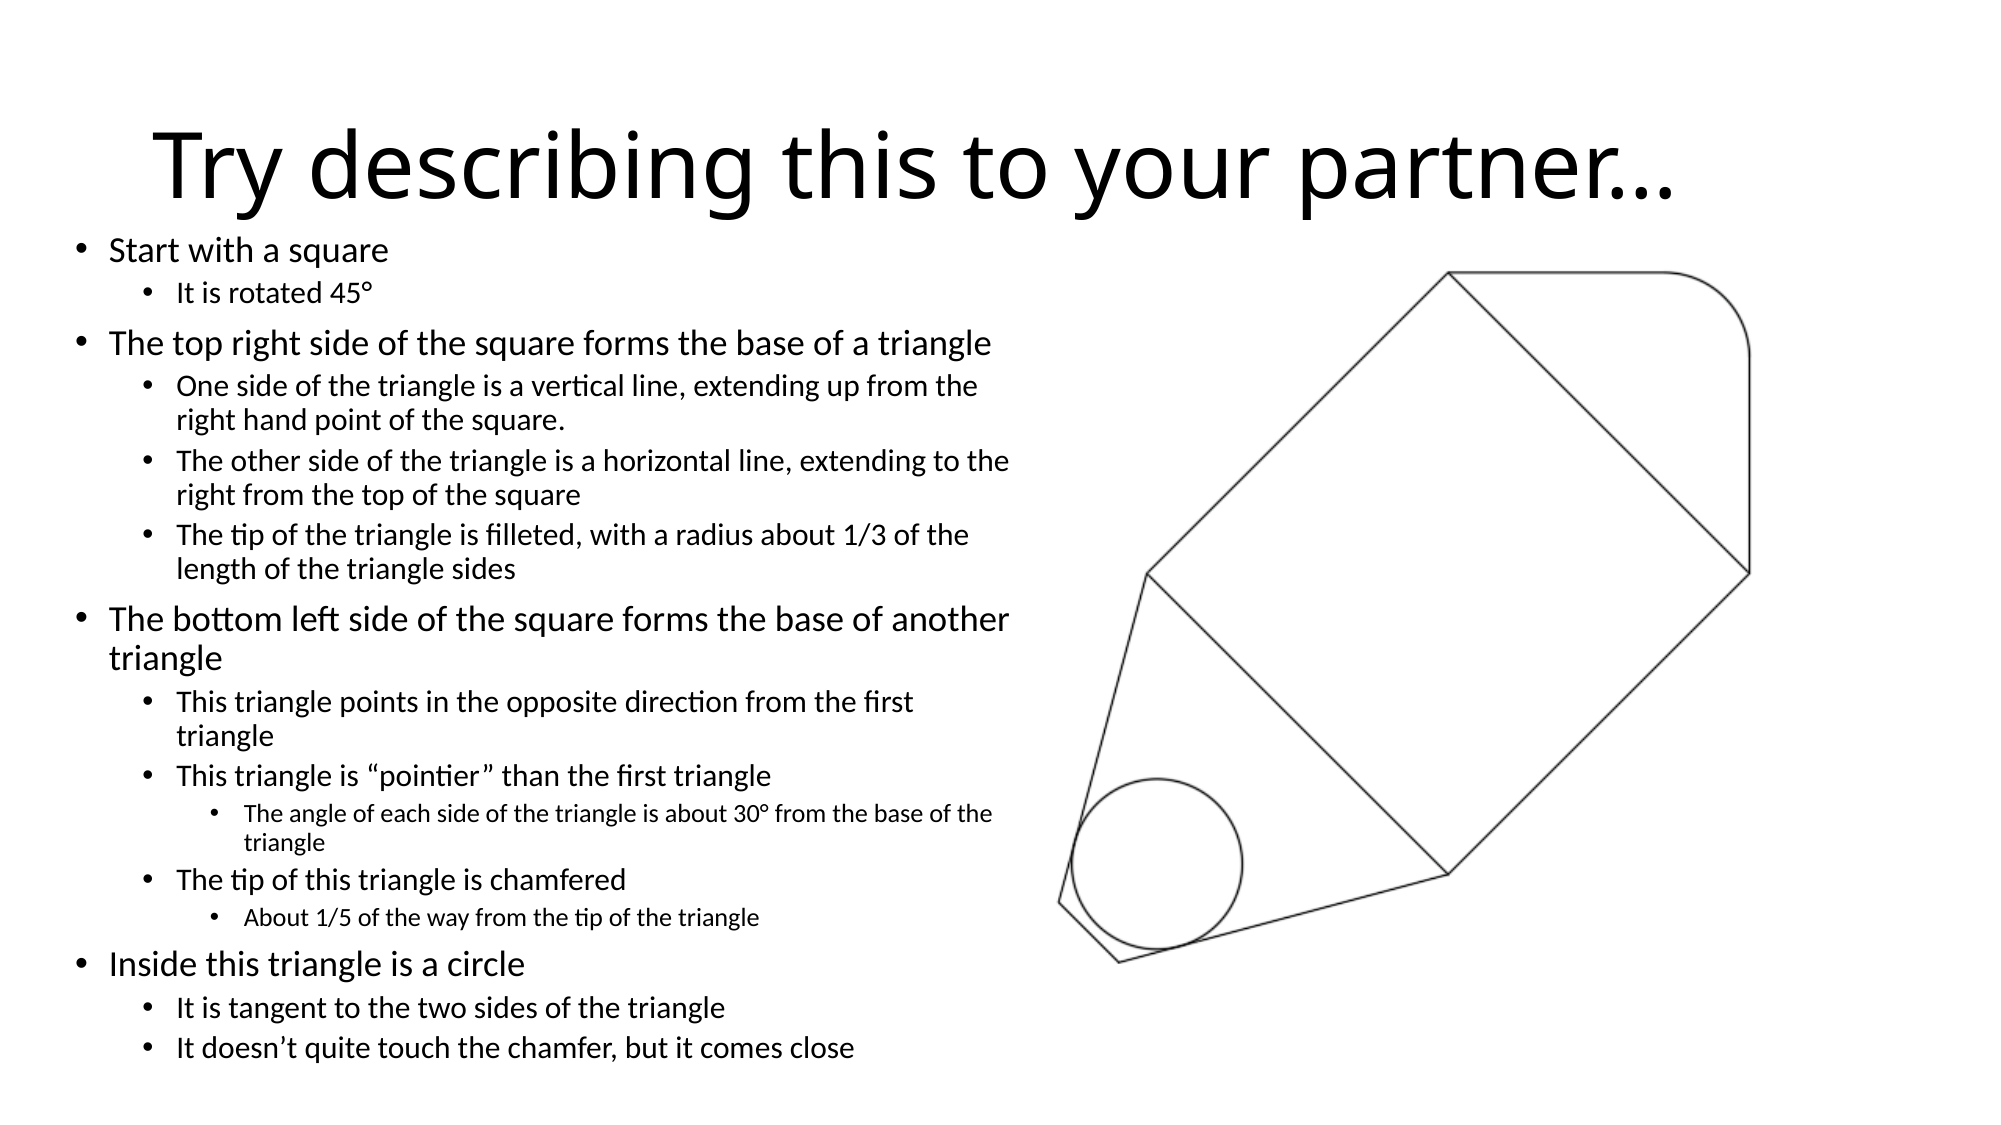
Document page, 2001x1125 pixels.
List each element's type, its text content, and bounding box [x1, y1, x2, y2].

title Try describing this to your partner… [137, 59, 1863, 278]
list Start with a square It is rotated 45° The top right side of the square forms the base of a triangle One side of the triangle is a vertical line, extending up from the right hand point of the square. The other side of the triangle is a horizontal line, extending to the right from the top of the square The tip of the triangle is filleted, with a radius about 1/3 of the length of the triangle sides The bottom left side of the square forms the base of another triangle This triangle points in the opposite direction from the first triangle This triangle is “pointier” than the first triangle The angle of each side of the triangle is about 30° from the base of the triangle The tip of this triangle is chamfered About 1/5 of the way from the tip of the triangle Inside this triangle is a circle It is tangent to the two sides of the triangle It doesn’t quite touch the chamfer, but it comes close [59, 223, 1033, 1092]
picture [1032, 223, 1799, 978]
